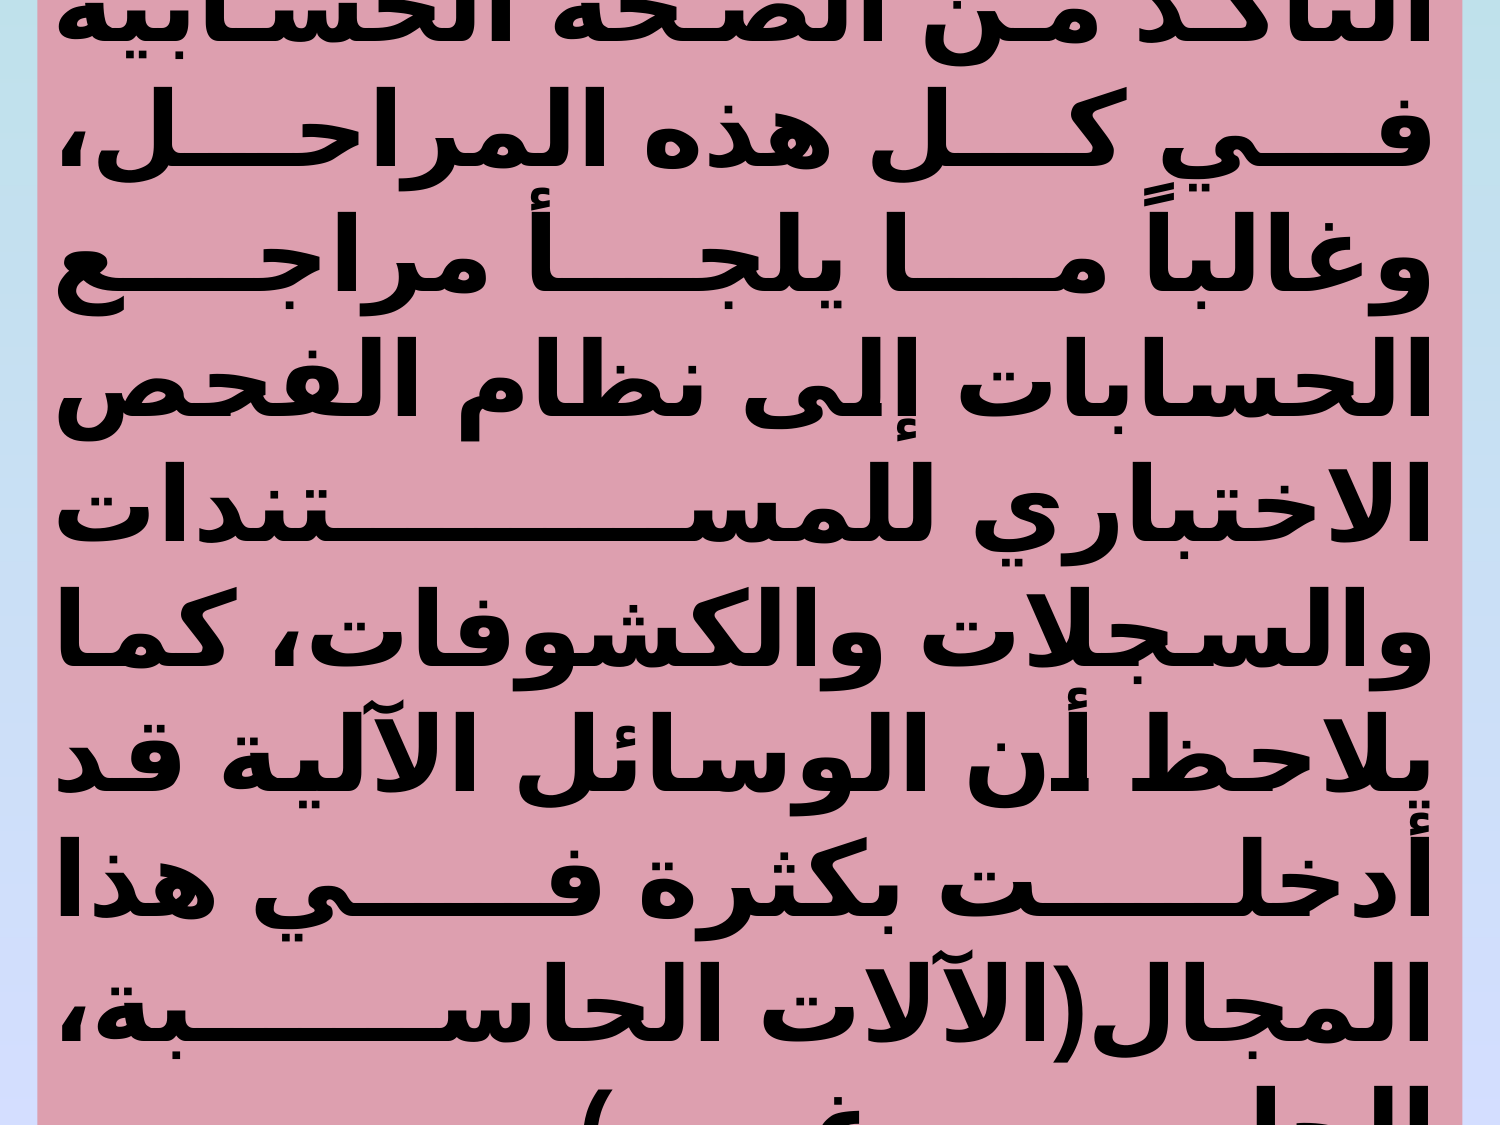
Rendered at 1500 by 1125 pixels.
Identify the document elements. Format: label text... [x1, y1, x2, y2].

text_box ويلاحظ أن الهدف هنا هو التأكد من الصحة الحسابية في كل هذه المراحل، وغالباً ما يلجأ مراجع الحسابات إلى نظام الفحص الاختباري للمستندات والسجلات والكشوفات، كما يلاحظ أن الوسائل الآلية قد أدخلت بكثرة في هذا المجال(الآلات الحاسبة، الحاسوب وغيره ). [37, 0, 1463, 1125]
